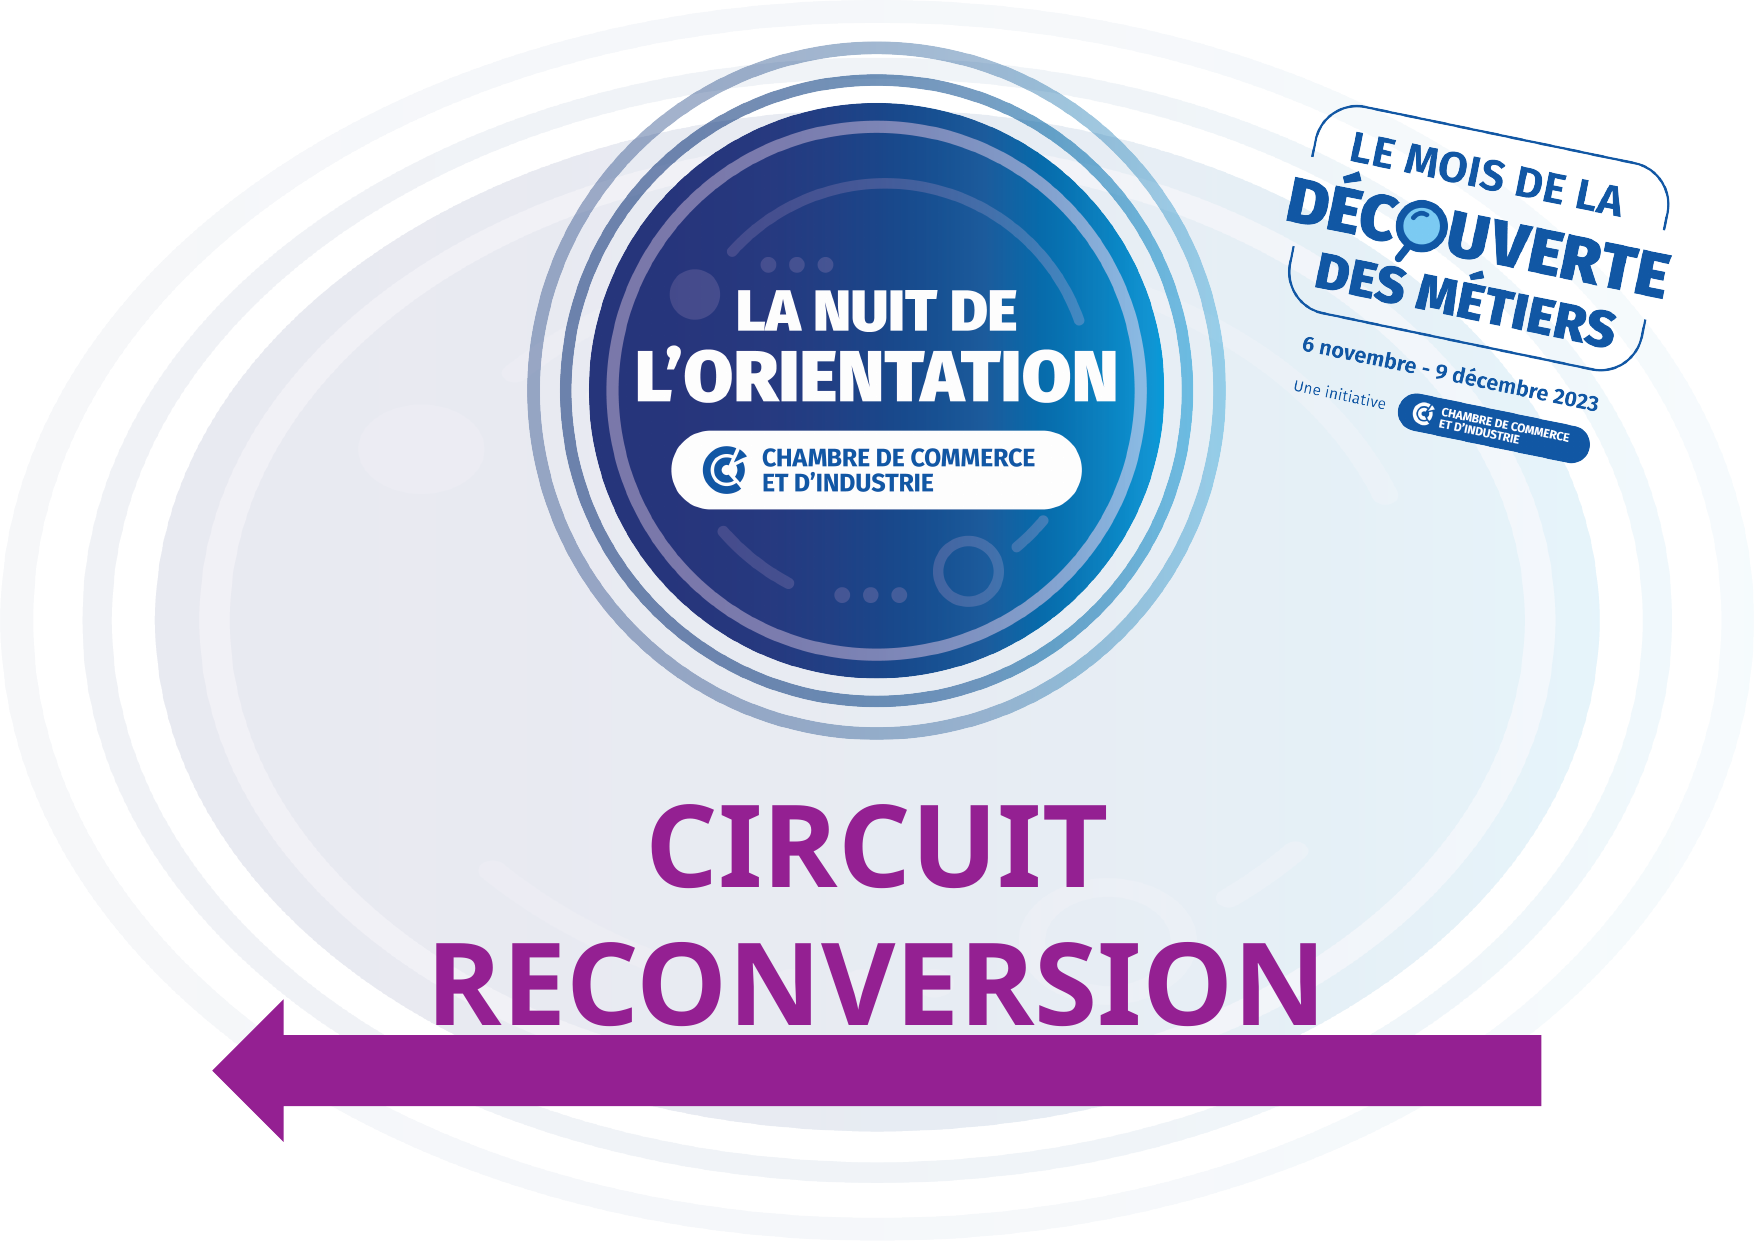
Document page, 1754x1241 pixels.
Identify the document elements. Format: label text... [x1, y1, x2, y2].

text_box [210, 1056, 1543, 1145]
picture [527, 41, 1227, 740]
picture [1250, 95, 1688, 474]
text_box CIRCUIT RECONVERSION [168, 765, 1586, 1056]
